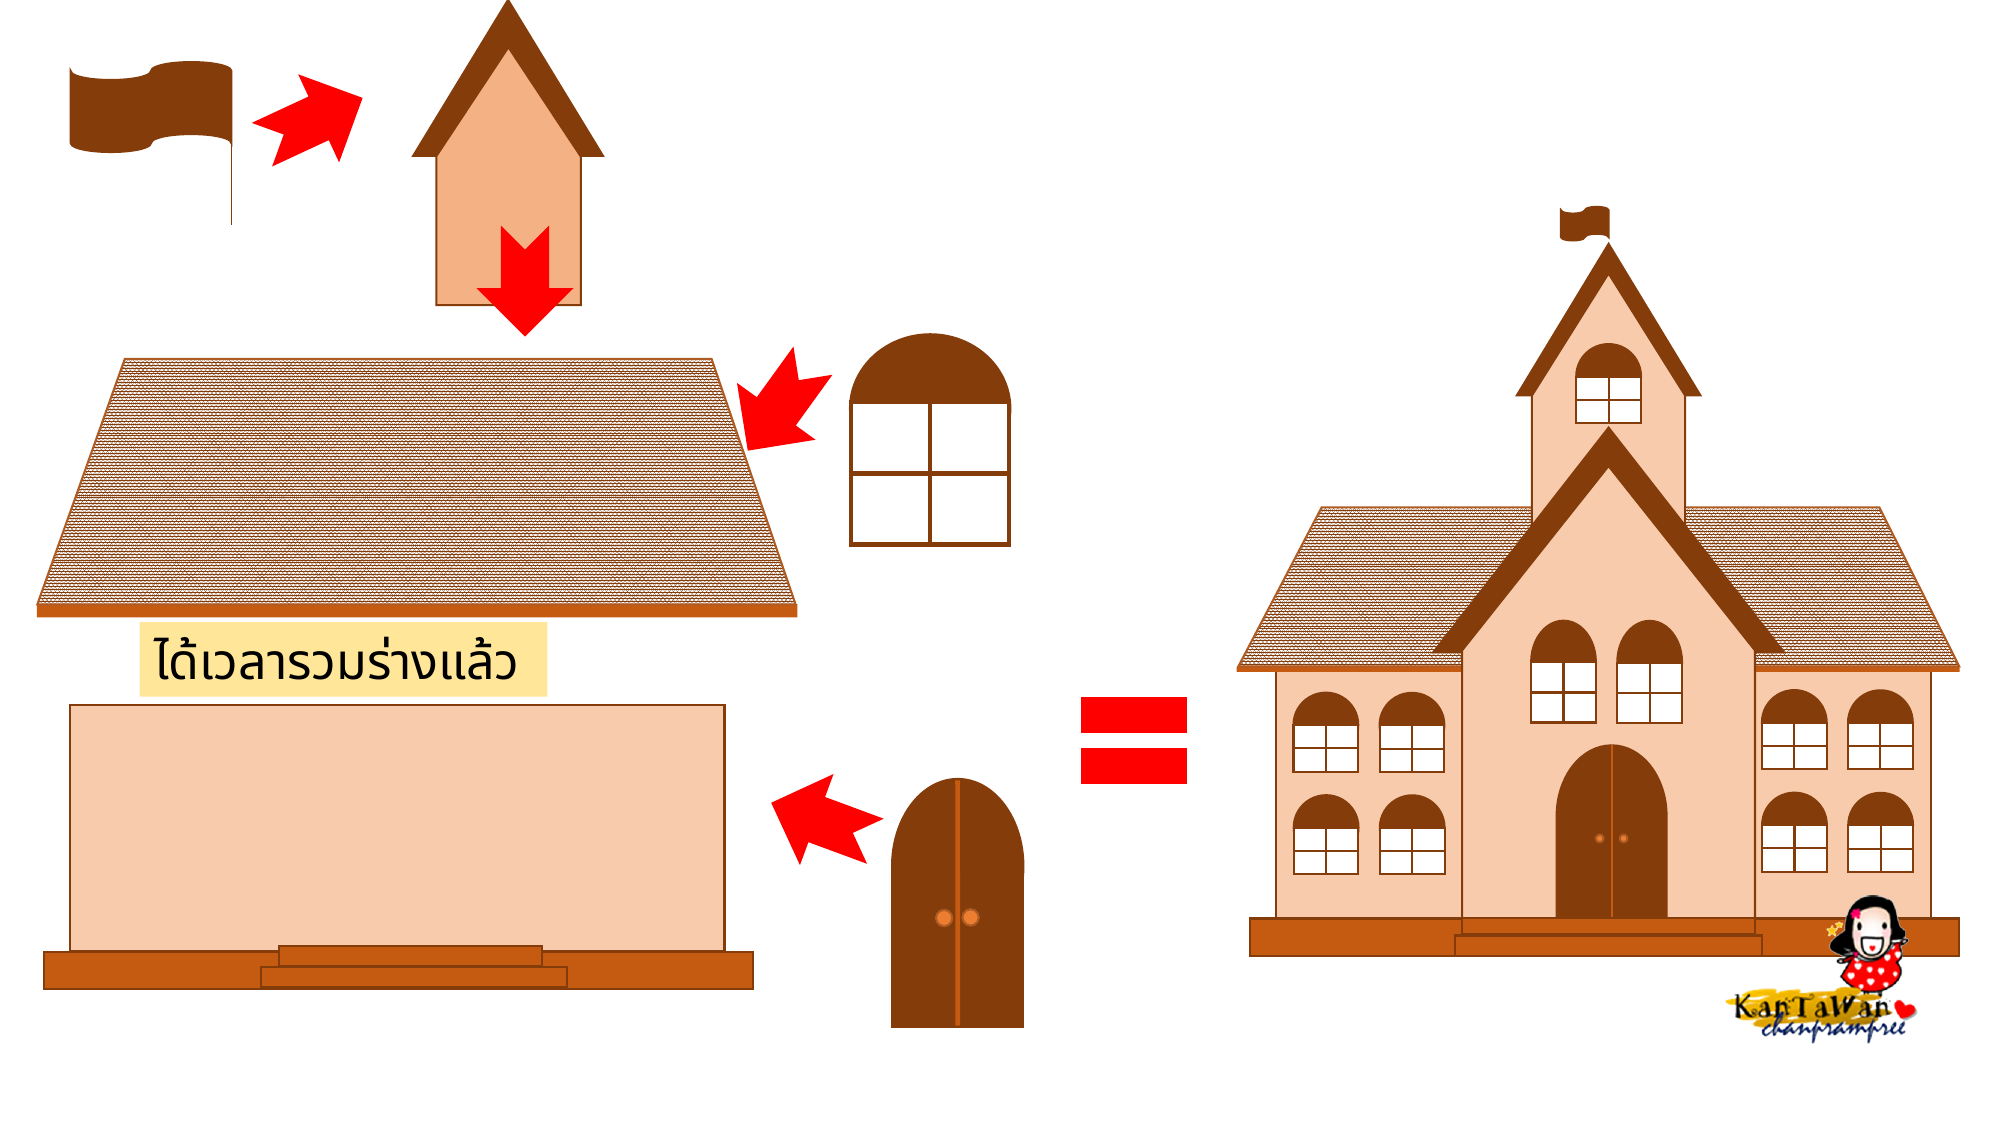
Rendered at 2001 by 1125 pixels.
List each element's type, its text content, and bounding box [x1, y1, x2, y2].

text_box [36, 358, 798, 618]
text_box [785, 346, 796, 358]
text_box [1081, 748, 1187, 784]
text_box [771, 774, 884, 866]
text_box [413, 0, 603, 306]
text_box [43, 704, 753, 990]
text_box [70, 62, 232, 225]
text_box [850, 335, 1010, 545]
text_box [251, 74, 363, 167]
picture [1717, 877, 1924, 1044]
text_box [798, 374, 833, 423]
text_box [798, 427, 816, 443]
text_box [1081, 697, 1187, 733]
text_box ได้เวลารวมร่างแล้ว [139, 622, 548, 697]
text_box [893, 780, 1023, 1026]
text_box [1236, 206, 1960, 956]
text_box [494, 306, 556, 337]
